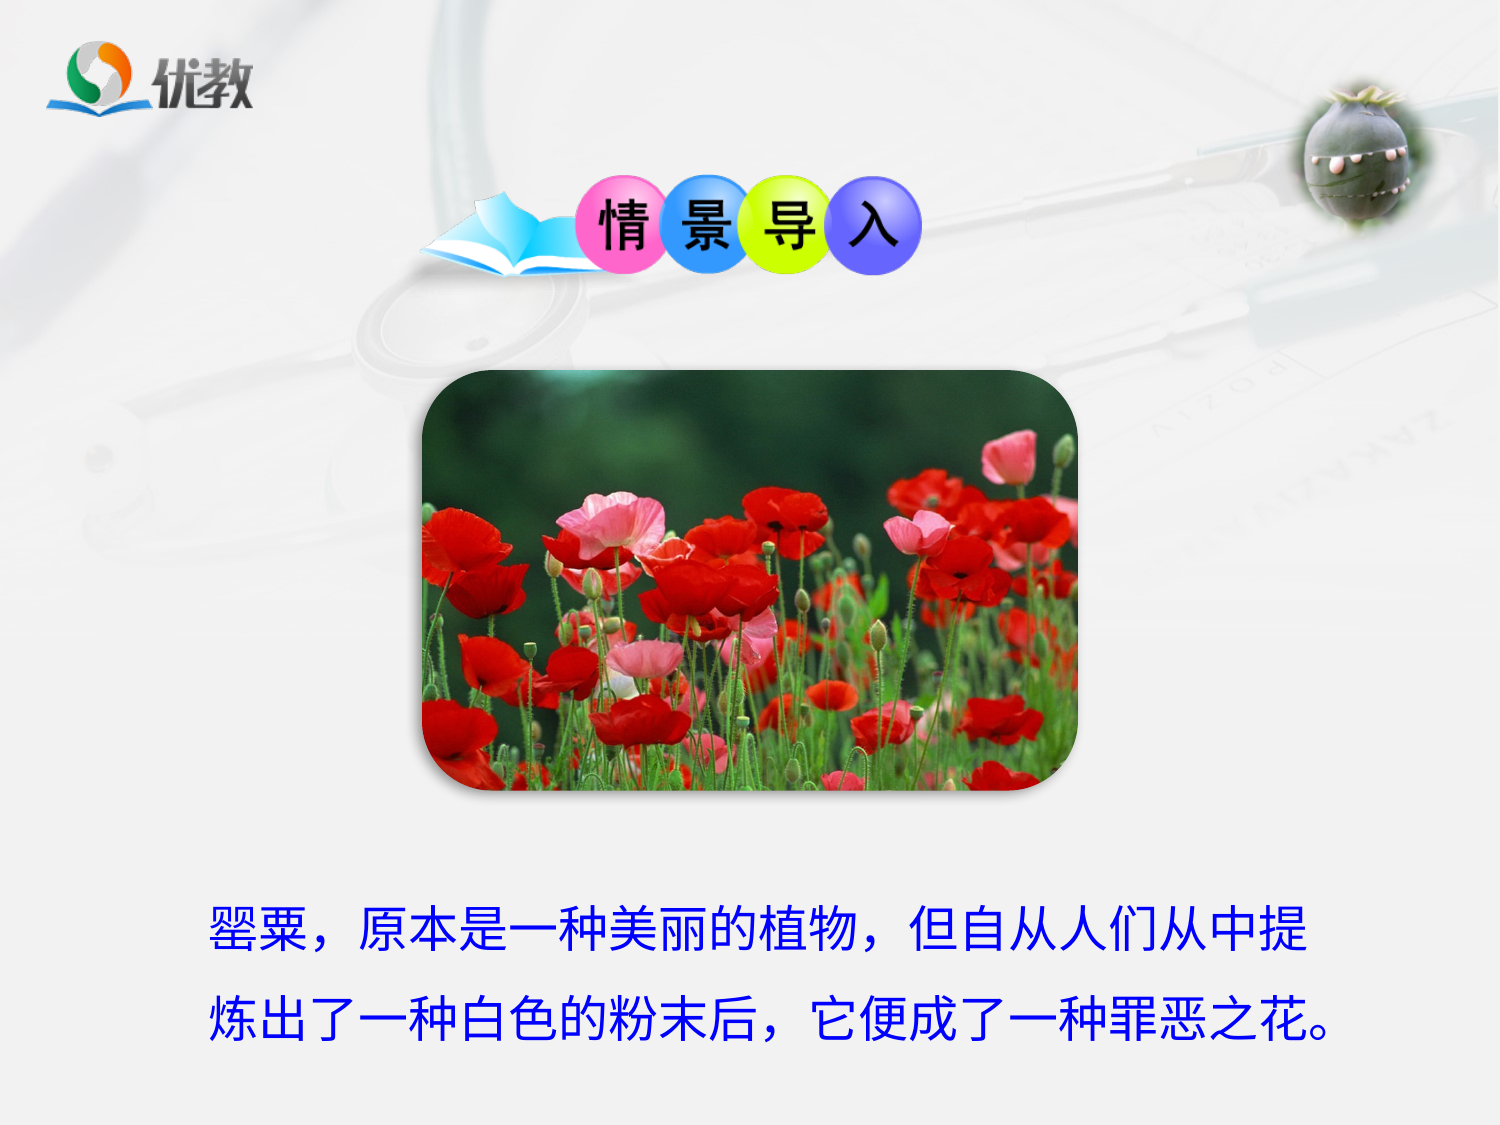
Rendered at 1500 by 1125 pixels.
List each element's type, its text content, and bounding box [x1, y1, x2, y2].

text_box 罂粟，原本是一种美丽的植物，但自从人们从中提炼出了一种白色的粉末后，它便成了一种罪恶之花。 [193, 860, 1357, 1055]
picture [0, 0, 1500, 1125]
